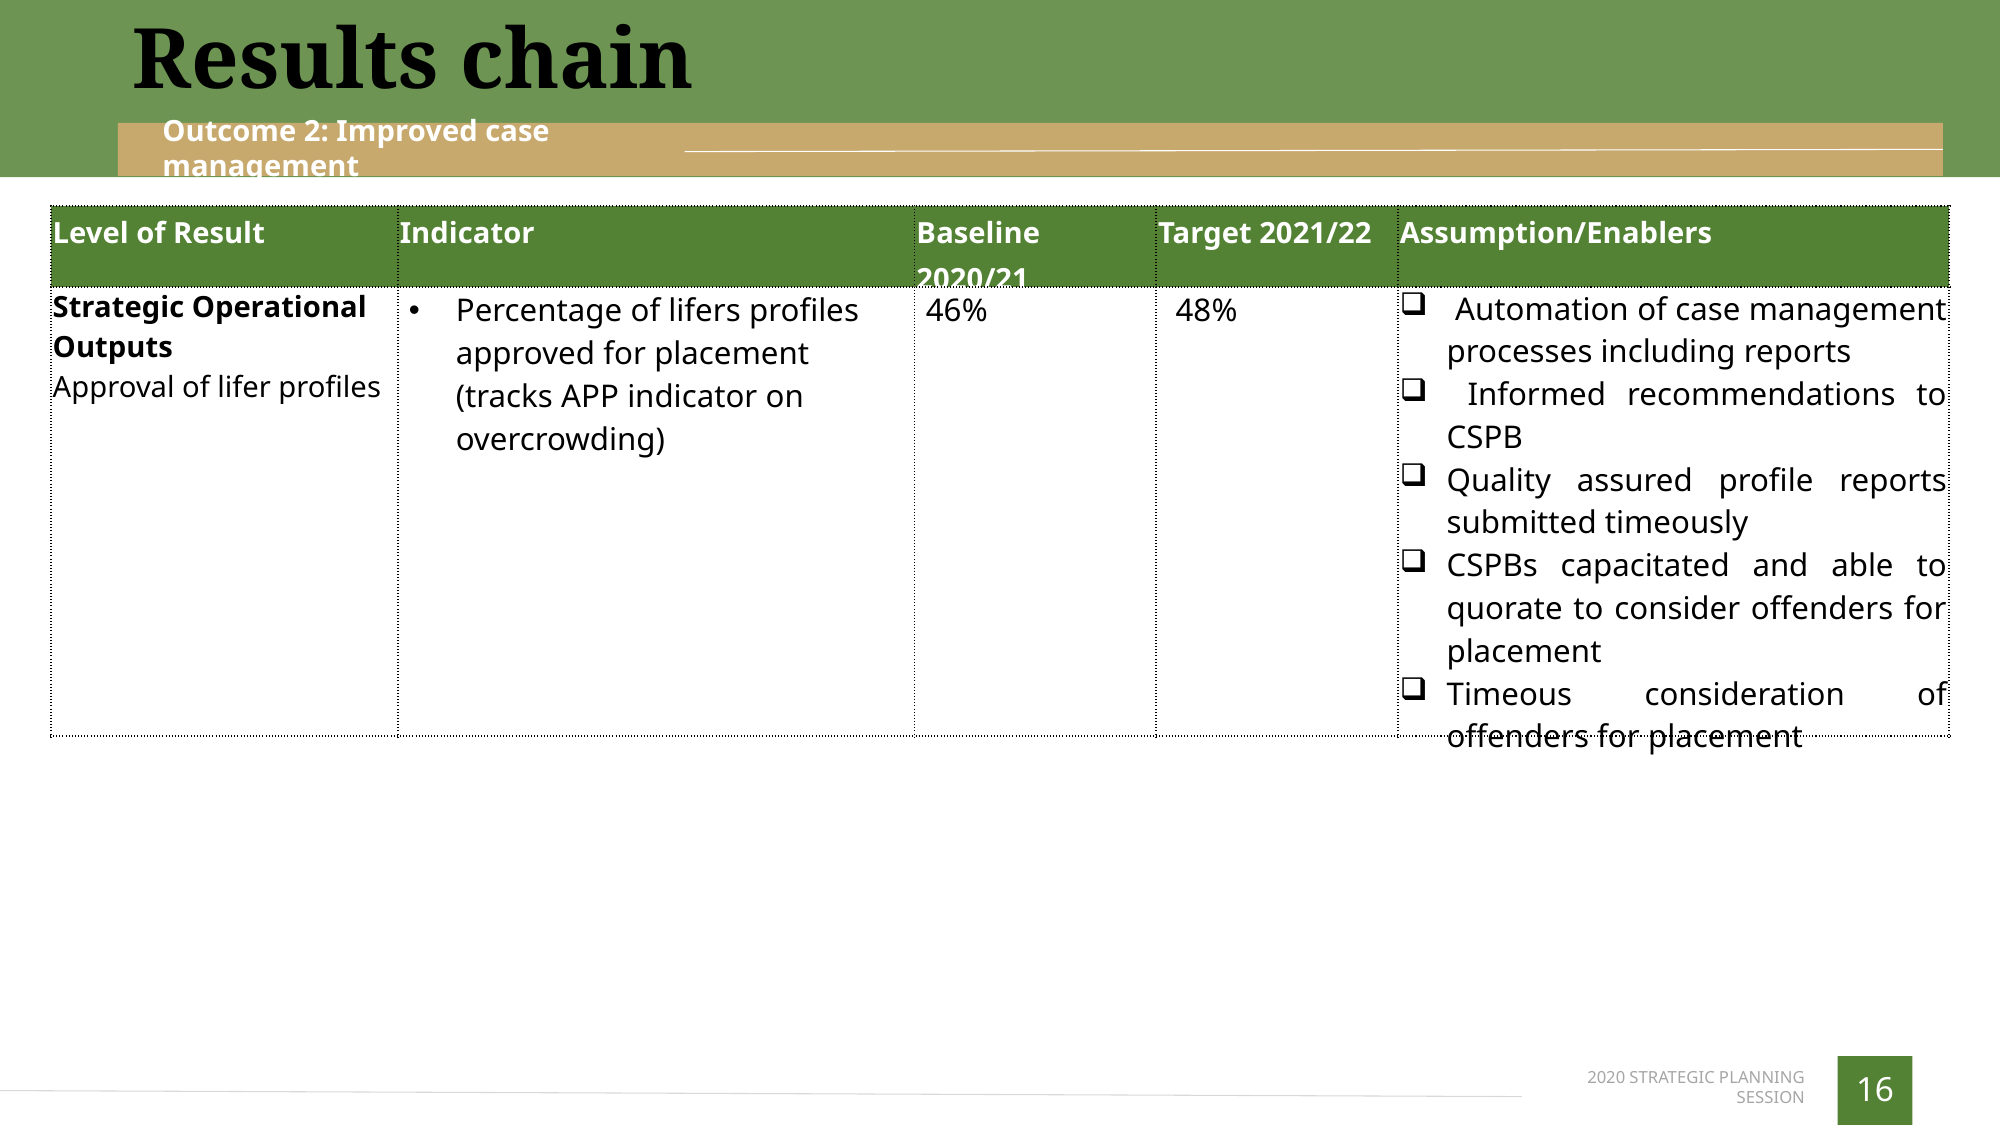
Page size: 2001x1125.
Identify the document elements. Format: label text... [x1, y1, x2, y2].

title Results chain [117, 17, 1886, 106]
table_cell Percentage of lifers profiles approved for placement (tracks APP indicator on overcrowding) [398, 287, 915, 736]
table_cell 48% [1156, 287, 1398, 736]
text_box Outcome 2: Improved case management [162, 112, 685, 183]
table_cell Automation of case management processes including reports Informed recommendations to CSPB Quality assured profile reports submitted timeously CSPBs capacitated and able to quorate to consider offenders for placement Timeous consideration of offenders for placement [1398, 287, 1949, 736]
table_header Level of Result [51, 206, 398, 287]
table_cell Strategic Operational Outputs Approval of lifer profiles [51, 287, 398, 736]
table_header Assumption/Enablers [1398, 206, 1949, 287]
table_header Baseline 2020/21 [915, 206, 1156, 287]
table_header Target 2021/22 [1156, 206, 1398, 287]
table_cell 46% [915, 287, 1156, 736]
table_header Indicator [398, 206, 915, 287]
